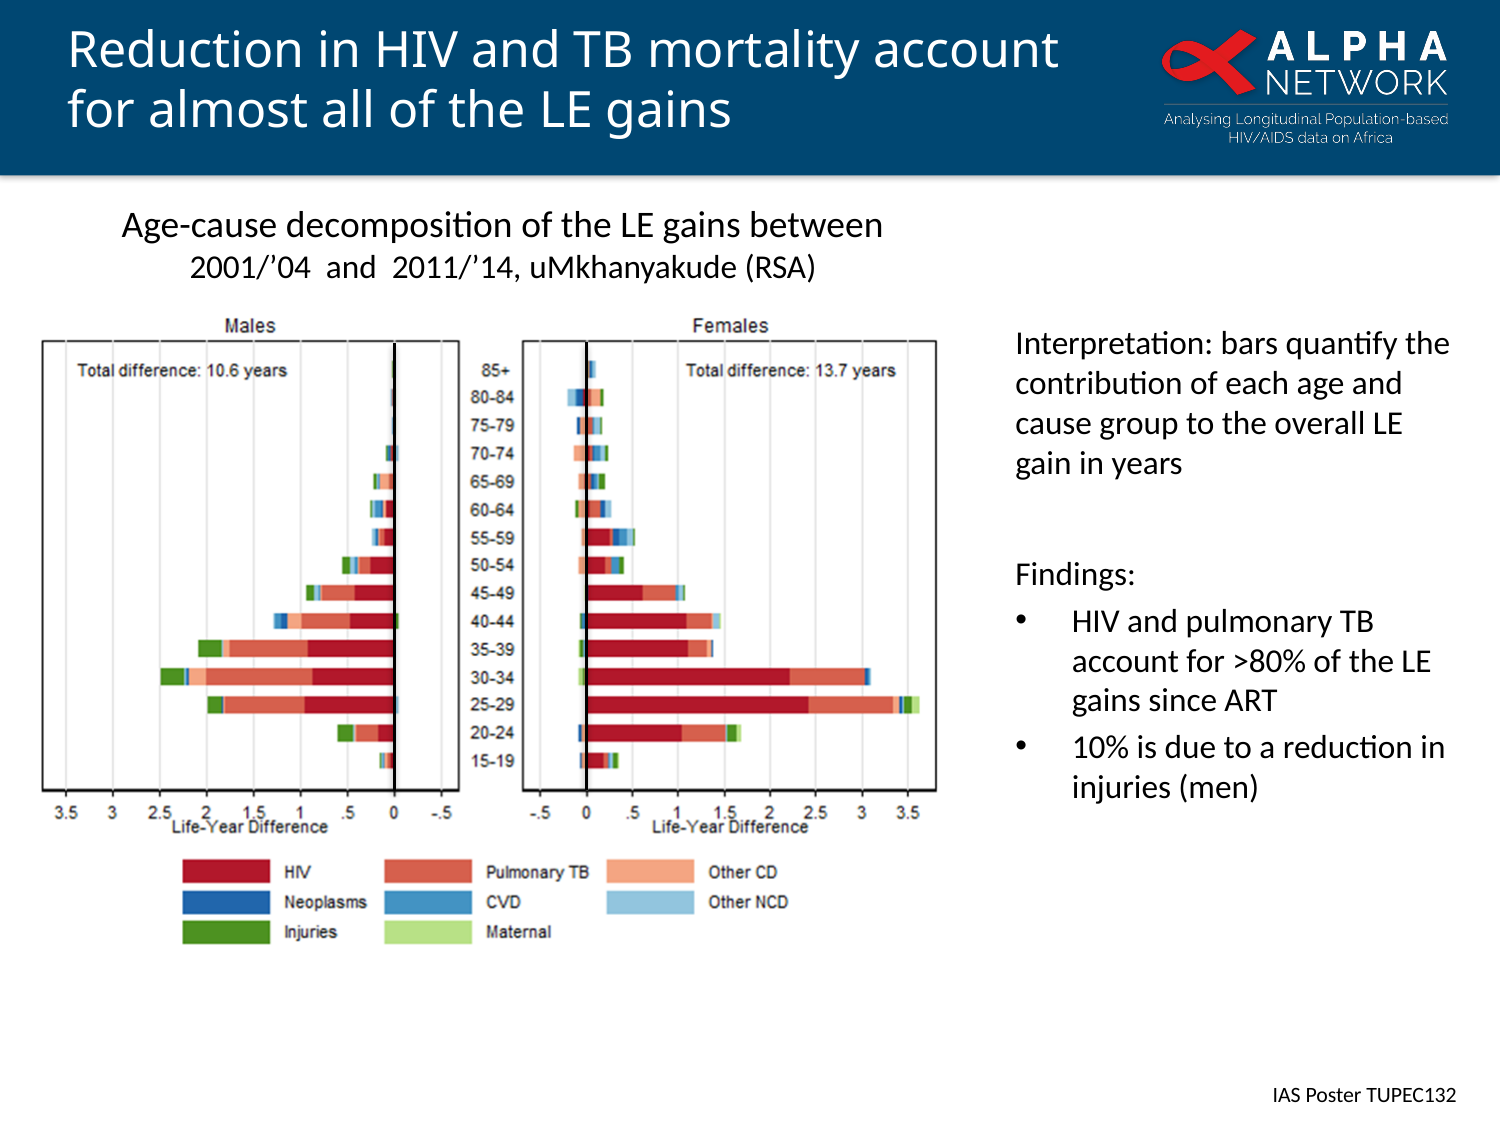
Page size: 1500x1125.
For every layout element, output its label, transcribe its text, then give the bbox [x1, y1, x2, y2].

text_box Reduction in HIV and TB mortality account for almost all of the LE gains [52, 10, 1127, 145]
text_box IAS Poster TUPEC132 [1257, 1073, 1500, 1115]
title Age-cause decomposition of the LE gains between 2001/’04 and 2011/’14, uMkhanyakude (RSA) [52, 192, 954, 298]
picture [23, 298, 954, 977]
picture [1157, 23, 1448, 143]
list Interpretation: bars quantify the contribution of each age and cause group to the overall LE gain in years Findings: HIV and pulmonary TB account for >80% of the LE gains since ART 10% is due to a reduction in injuries (men) [1000, 314, 1477, 872]
